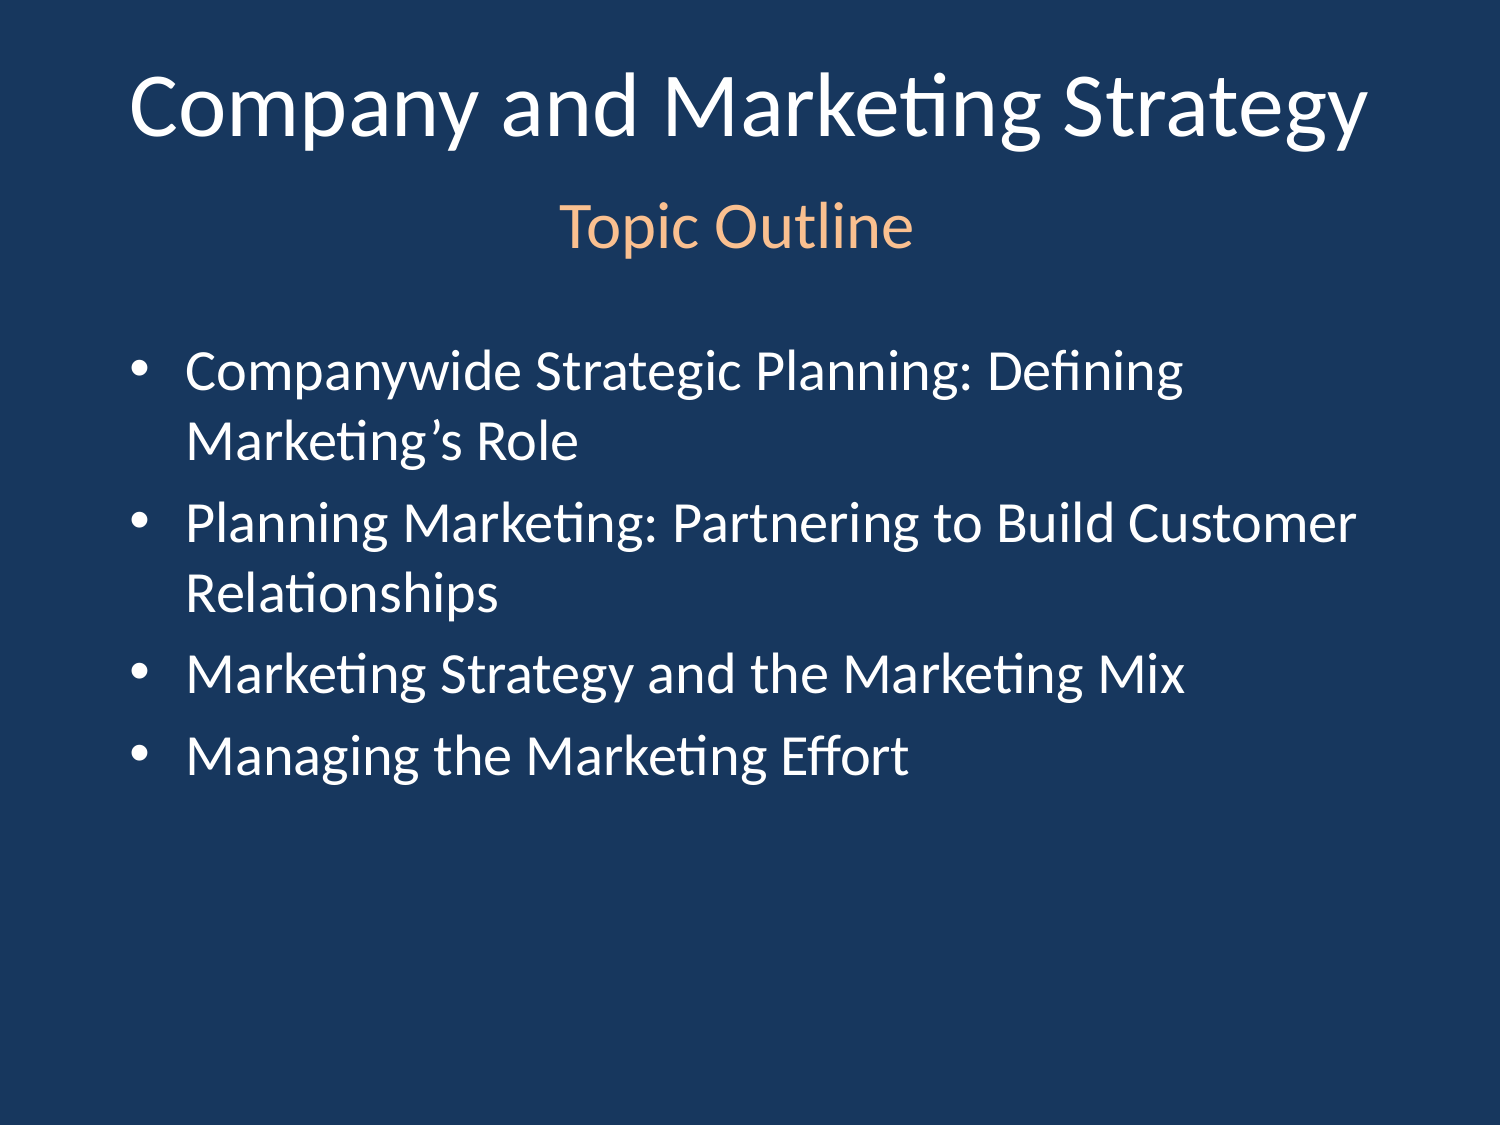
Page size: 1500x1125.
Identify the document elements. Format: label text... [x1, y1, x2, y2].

text_box Company and Marketing Strategy [112, 37, 1388, 225]
text_box Companywide Strategic Planning: Defining Marketing’s Role Planning Marketing: Partnering to Build Customer Relationships Marketing Strategy and the Marketing Mix Managing the Marketing Effort [114, 324, 1390, 1100]
text_box Topic Outline [150, 174, 1325, 275]
